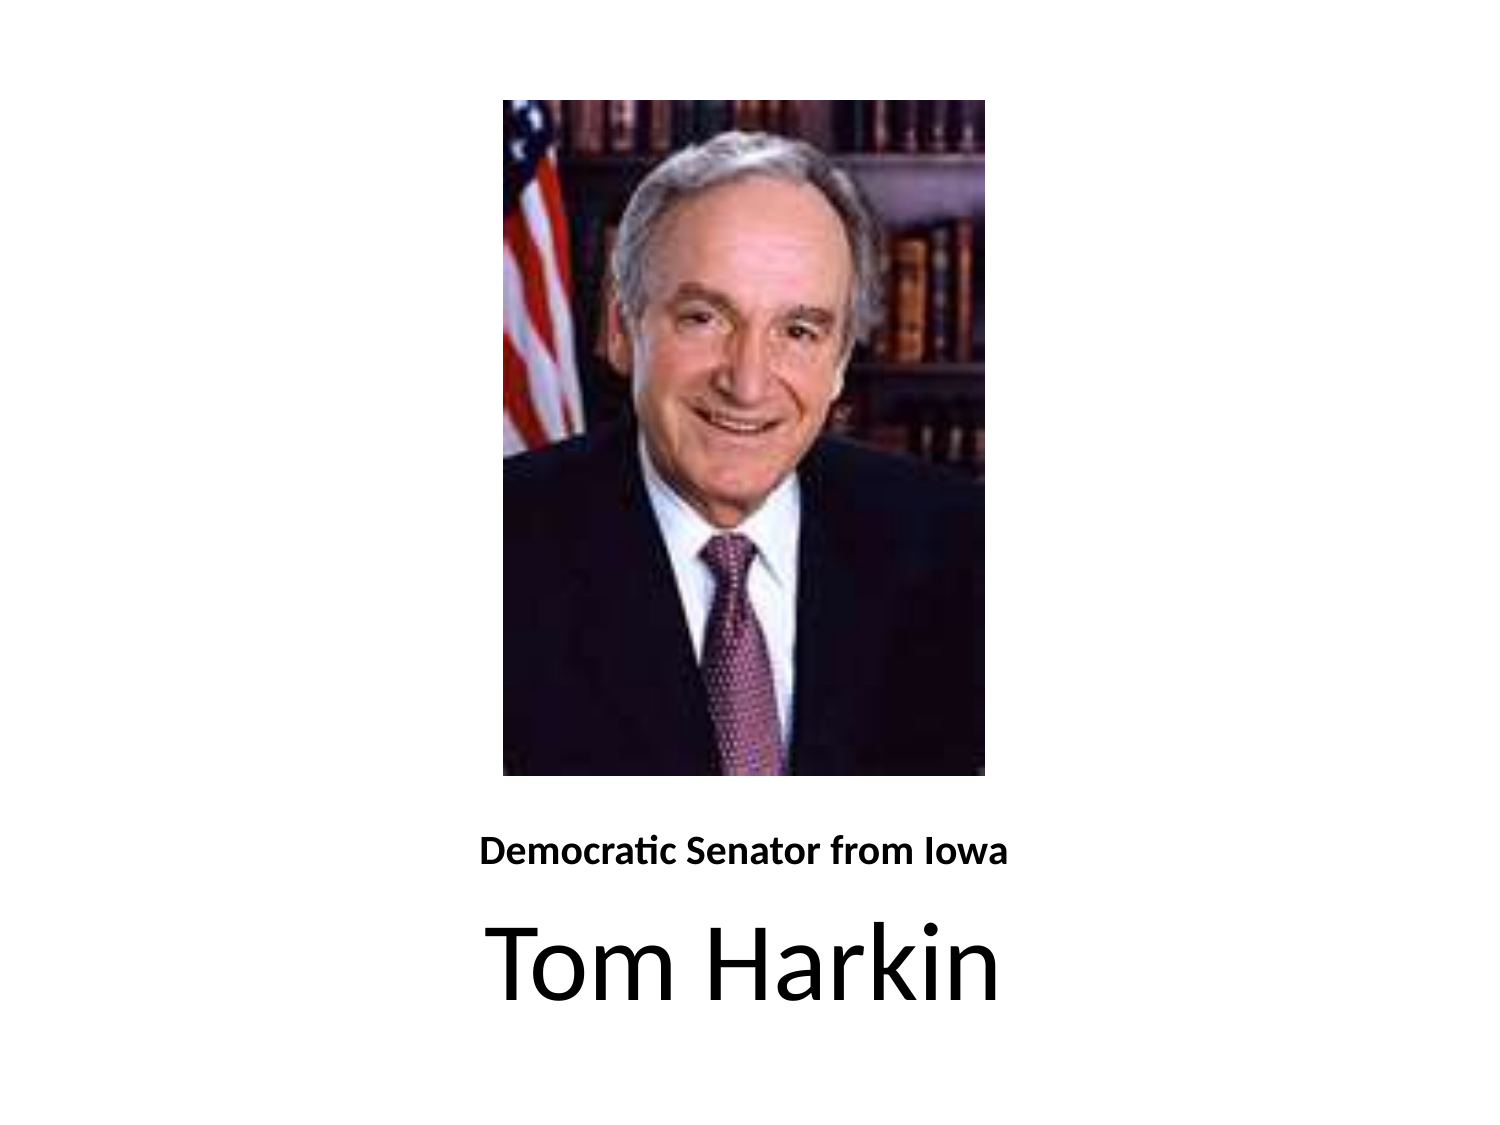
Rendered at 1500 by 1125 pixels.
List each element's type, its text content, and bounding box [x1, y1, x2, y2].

picture [503, 100, 985, 776]
list Tom Harkin [294, 880, 1194, 1013]
title Democratic Senator from Iowa [294, 787, 1194, 880]
